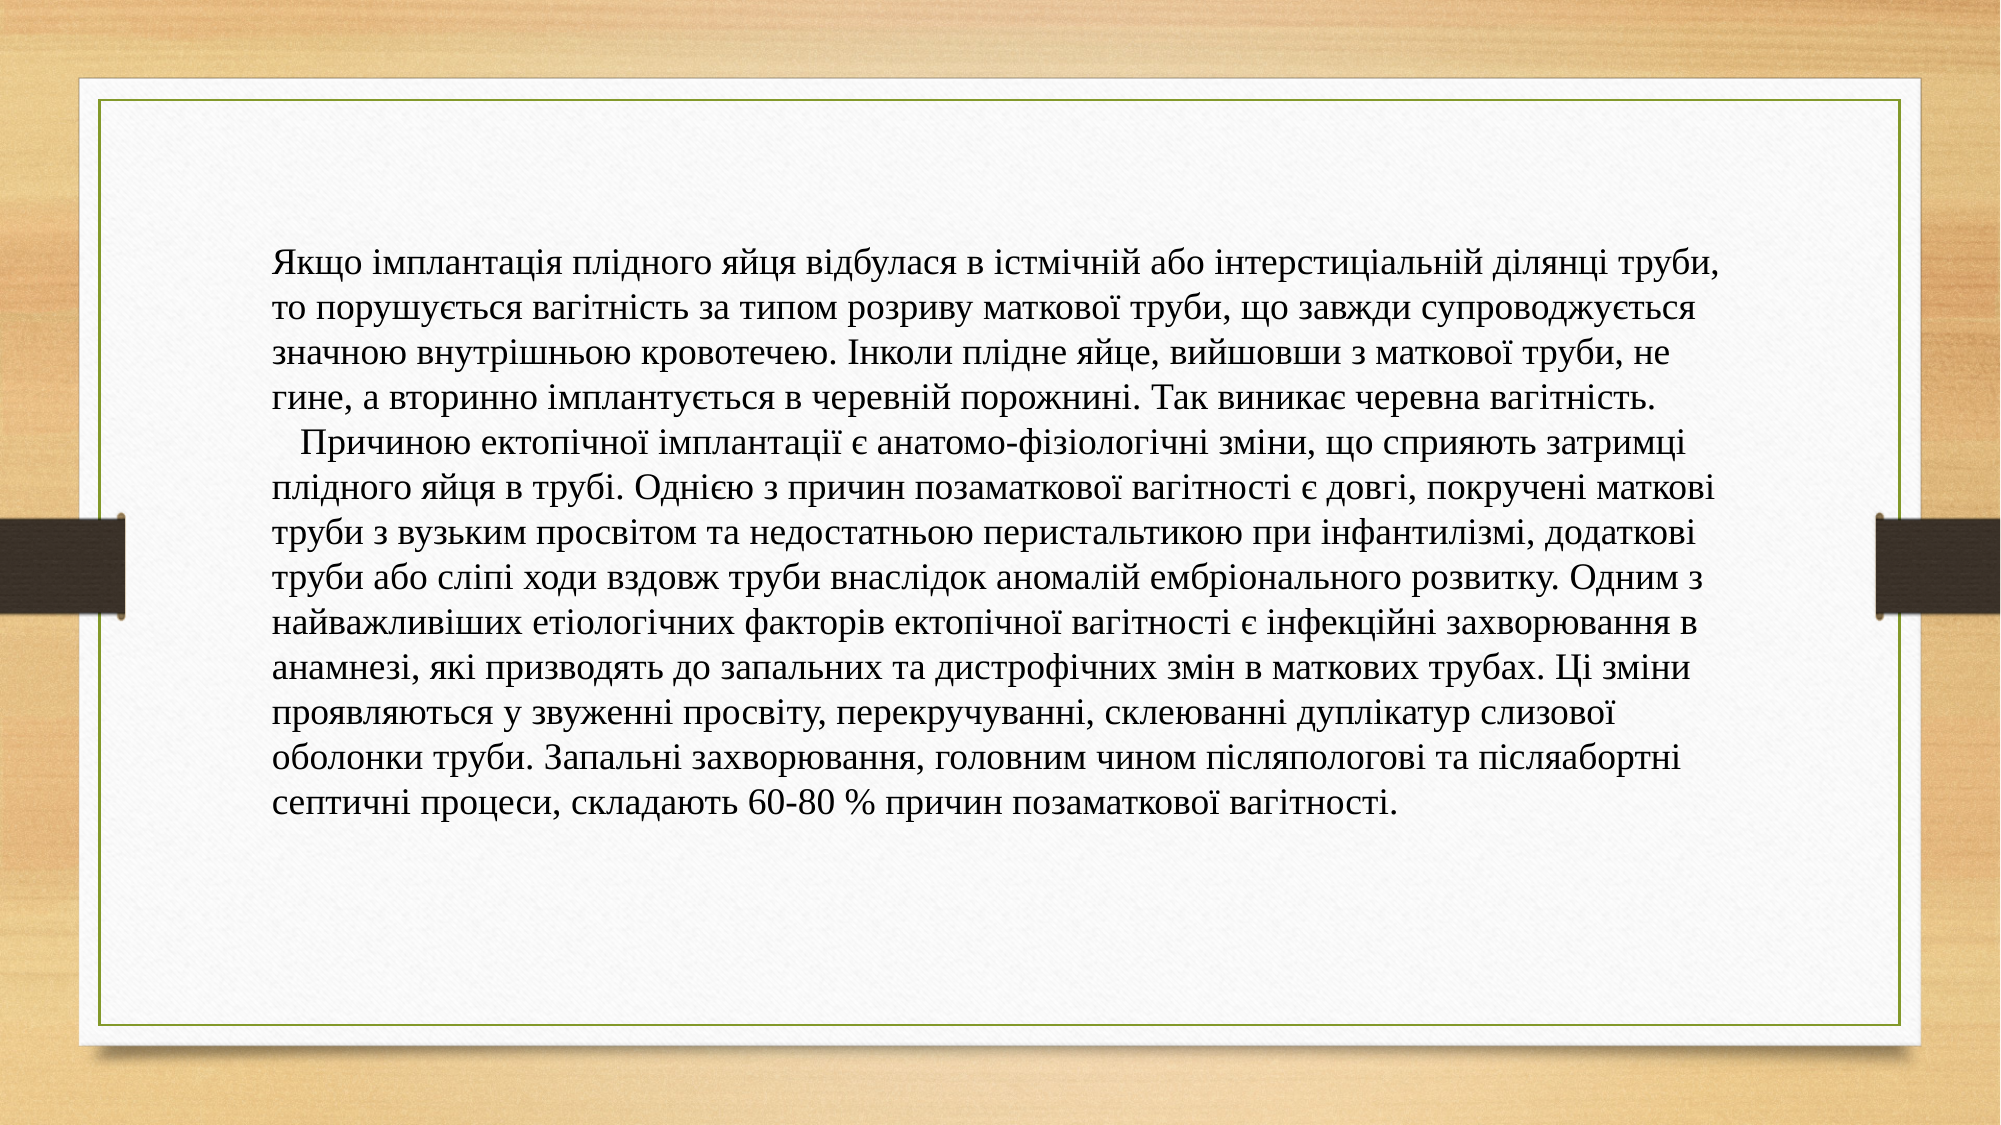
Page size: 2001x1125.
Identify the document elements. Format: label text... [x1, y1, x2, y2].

text_box Якщо імплантація плідного яйця відбулася в істмічній або інтерстиціальній ділянці труби, то порушується вагітність за типом розриву маткової труби, що завжди супроводжується значною внутрішньою кровотечею. Інколи плідне яйце, вийшовши з маткової труби, не гине, а вторинно імплантується в черевній порожнині. Так виникає черевна вагітність. Причиною ектопічної імплантації є анатомо-фізіологічні зміни, що сприяють затримці плідного яйця в трубі. Однією з причин позаматкової вагітності є довгі, покручені маткові труби з вузьким просвітом та недостатньою перистальтикою при інфантилізмі, додаткові труби або сліпі ходи вздовж труби внаслідок аномалій ембріонального розвитку. Одним з найважливіших етіологічних факторів ектопічної вагітності є інфекційні захворювання в анамнезі, які призводять до запальних та дистрофічних змін в маткових трубах. Ці зміни проявляються у звуженні просвіту, перекручуванні, склеюванні дуплікатур слизової оболонки труби. Запальні захворювання, головним чином післяпологові та післяабортні септичні процеси, складають 60-80 % причин позаматкової вагітності. [257, 229, 1775, 829]
picture [0, 0, 2001, 1125]
